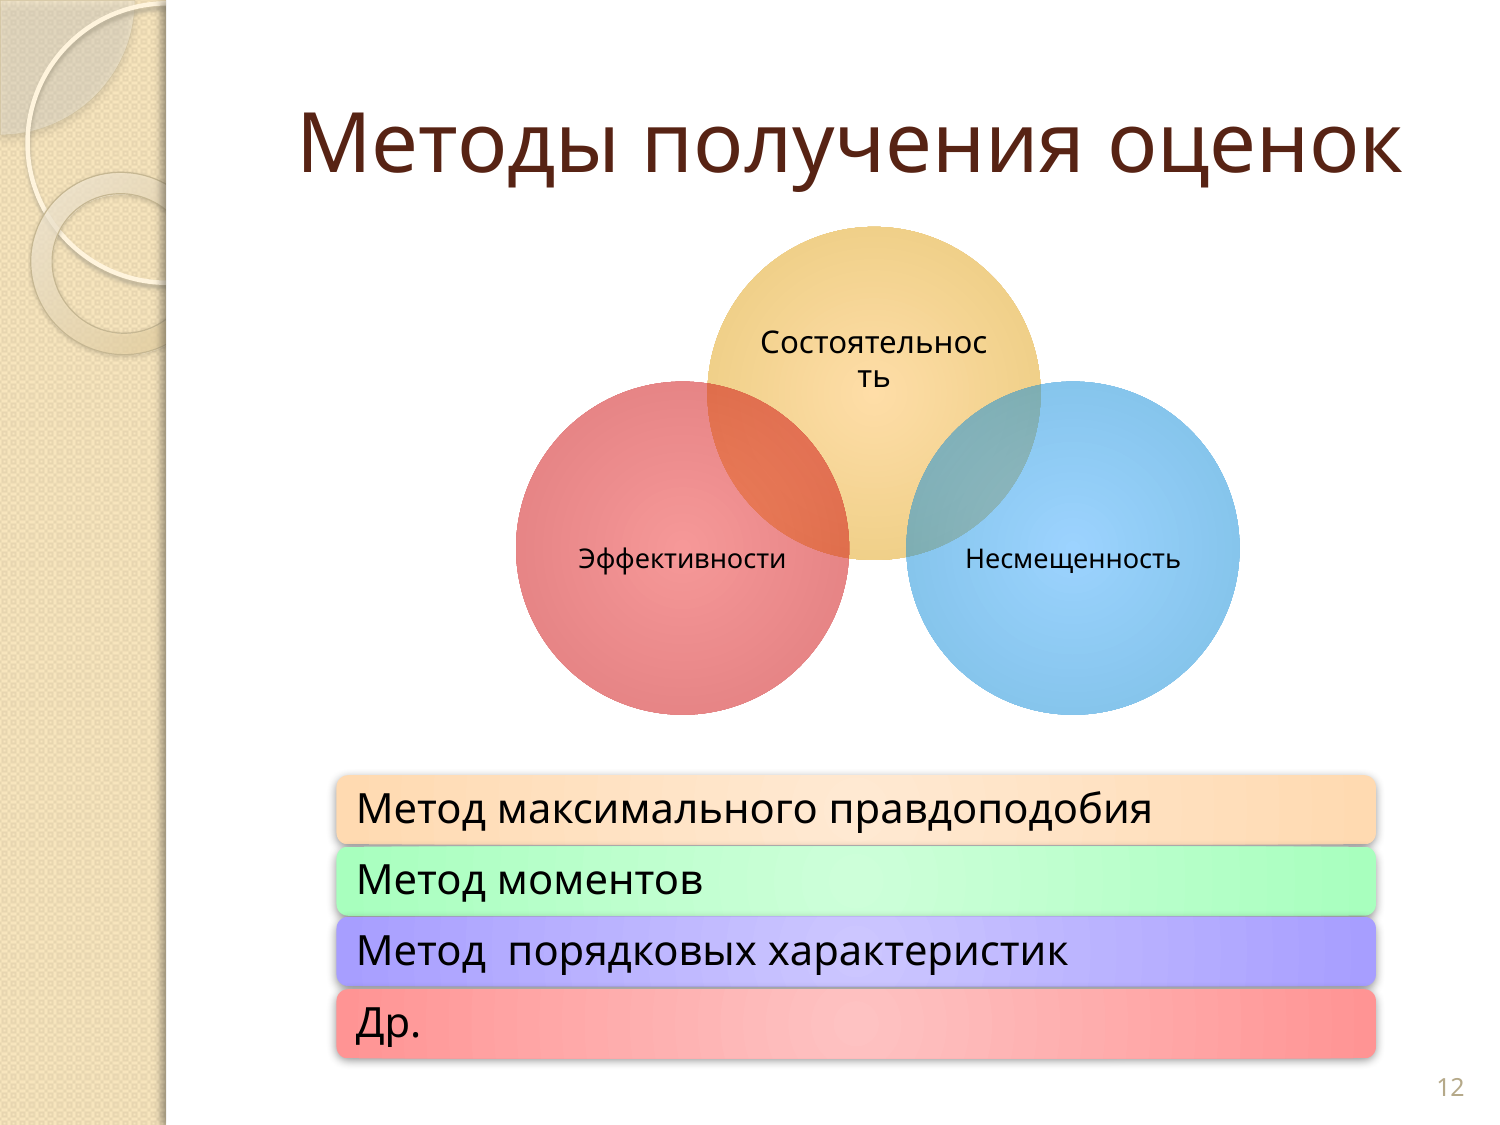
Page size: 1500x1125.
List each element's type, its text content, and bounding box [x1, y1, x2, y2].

slide_number 12 [1413, 1034, 1488, 1113]
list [418, 219, 1329, 772]
title Методы получения оценок [235, 45, 1466, 233]
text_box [336, 774, 1377, 1059]
